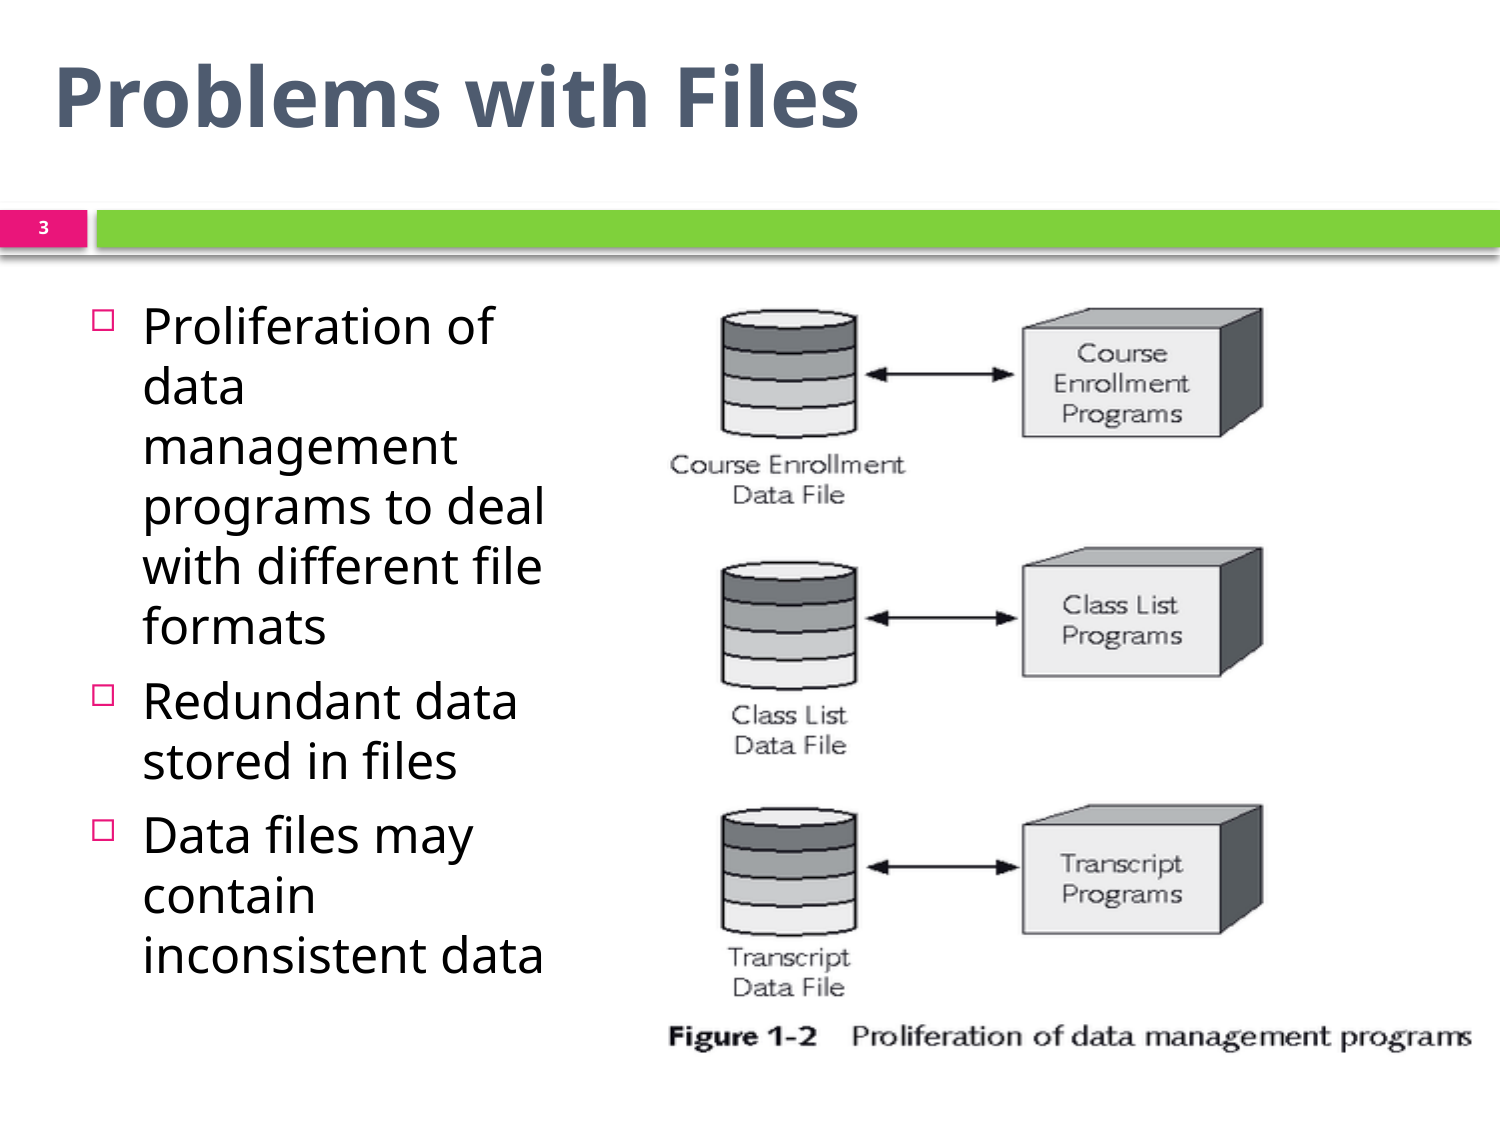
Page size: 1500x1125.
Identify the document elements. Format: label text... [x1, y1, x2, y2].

list Proliferation of data management programs to deal with different file formats Redundant data stored in files Data files may contain inconsistent data [75, 287, 588, 963]
picture [666, 290, 1473, 1087]
slide_number 3 [0, 208, 88, 249]
title Problems with Files [37, 0, 1313, 188]
